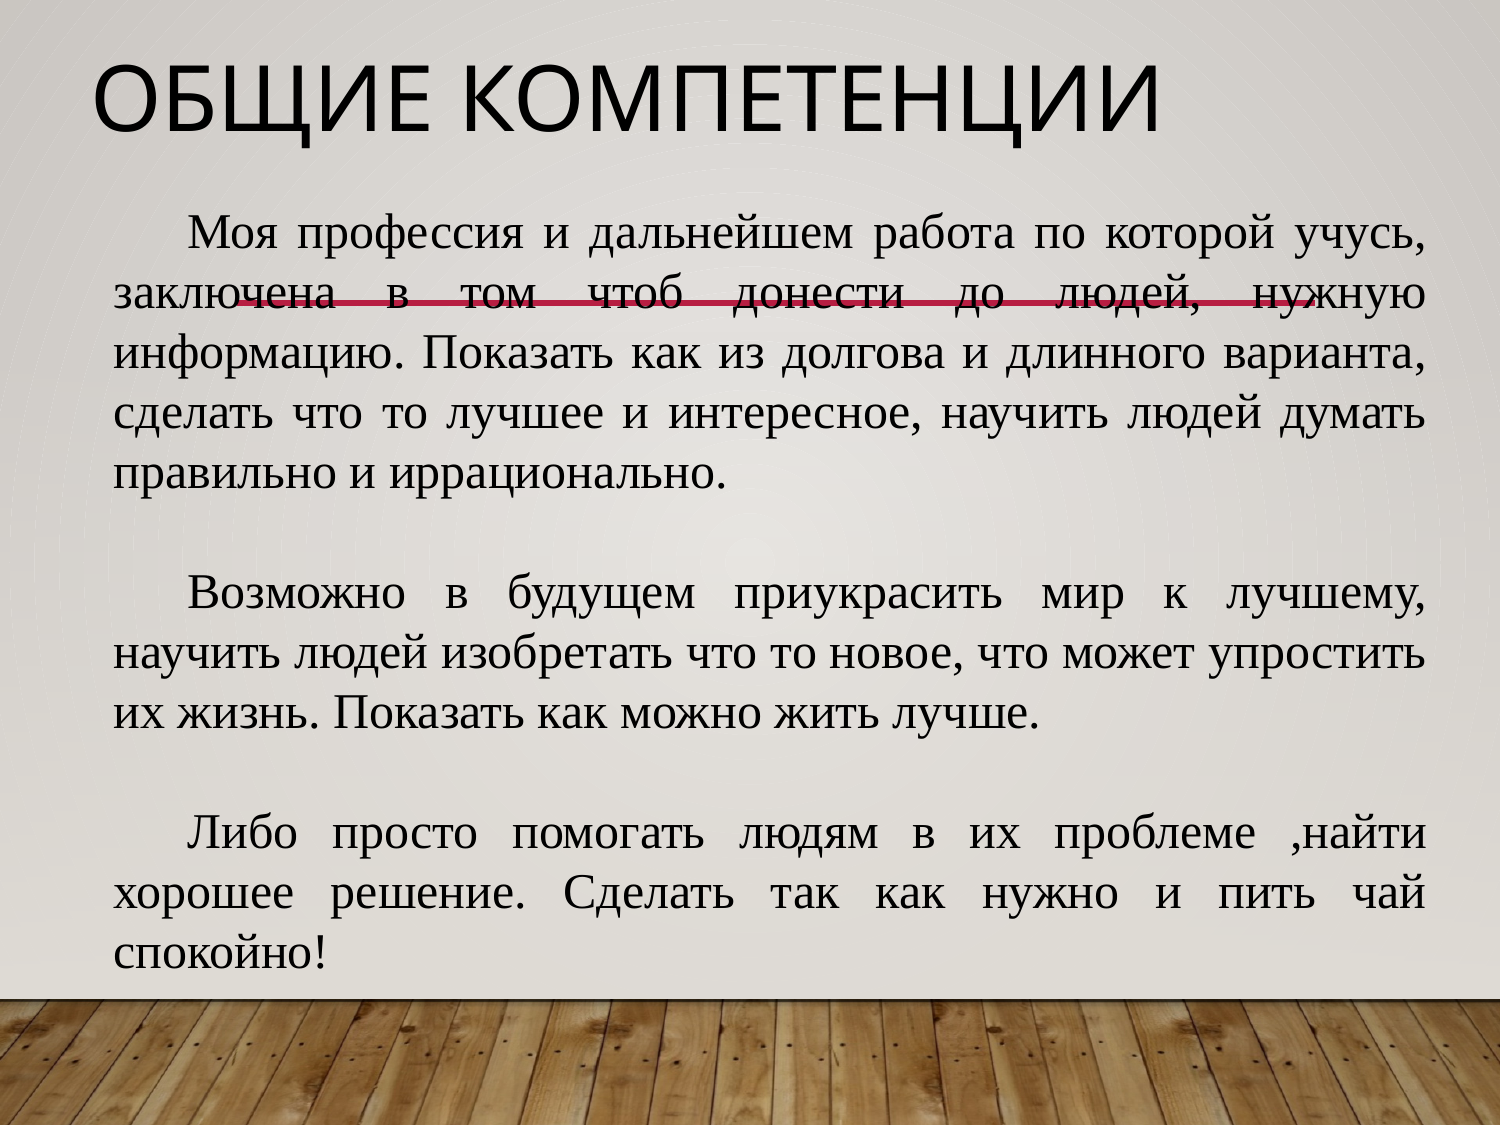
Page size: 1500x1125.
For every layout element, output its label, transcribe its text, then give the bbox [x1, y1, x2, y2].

picture [0, 999, 1500, 1125]
title Общие компетенции [75, 45, 1425, 233]
text_box Моя профессия и дальнейшем работа по которой учусь, заключена в том чтоб донести до людей, нужную информацию. Показать как из долгова и длинного варианта, сделать что то лучшее и интересное, научить людей думать правильно и иррационально. Возможно в будущем приукрасить мир к лучшему, научить людей изобретать что то новое, что может упростить их жизнь. Показать как можно жить лучше. Либо просто помогать людям в их проблеме ,найти хорошее решение. Сделать так как нужно и пить чай спокойно! [113, 198, 1428, 1100]
